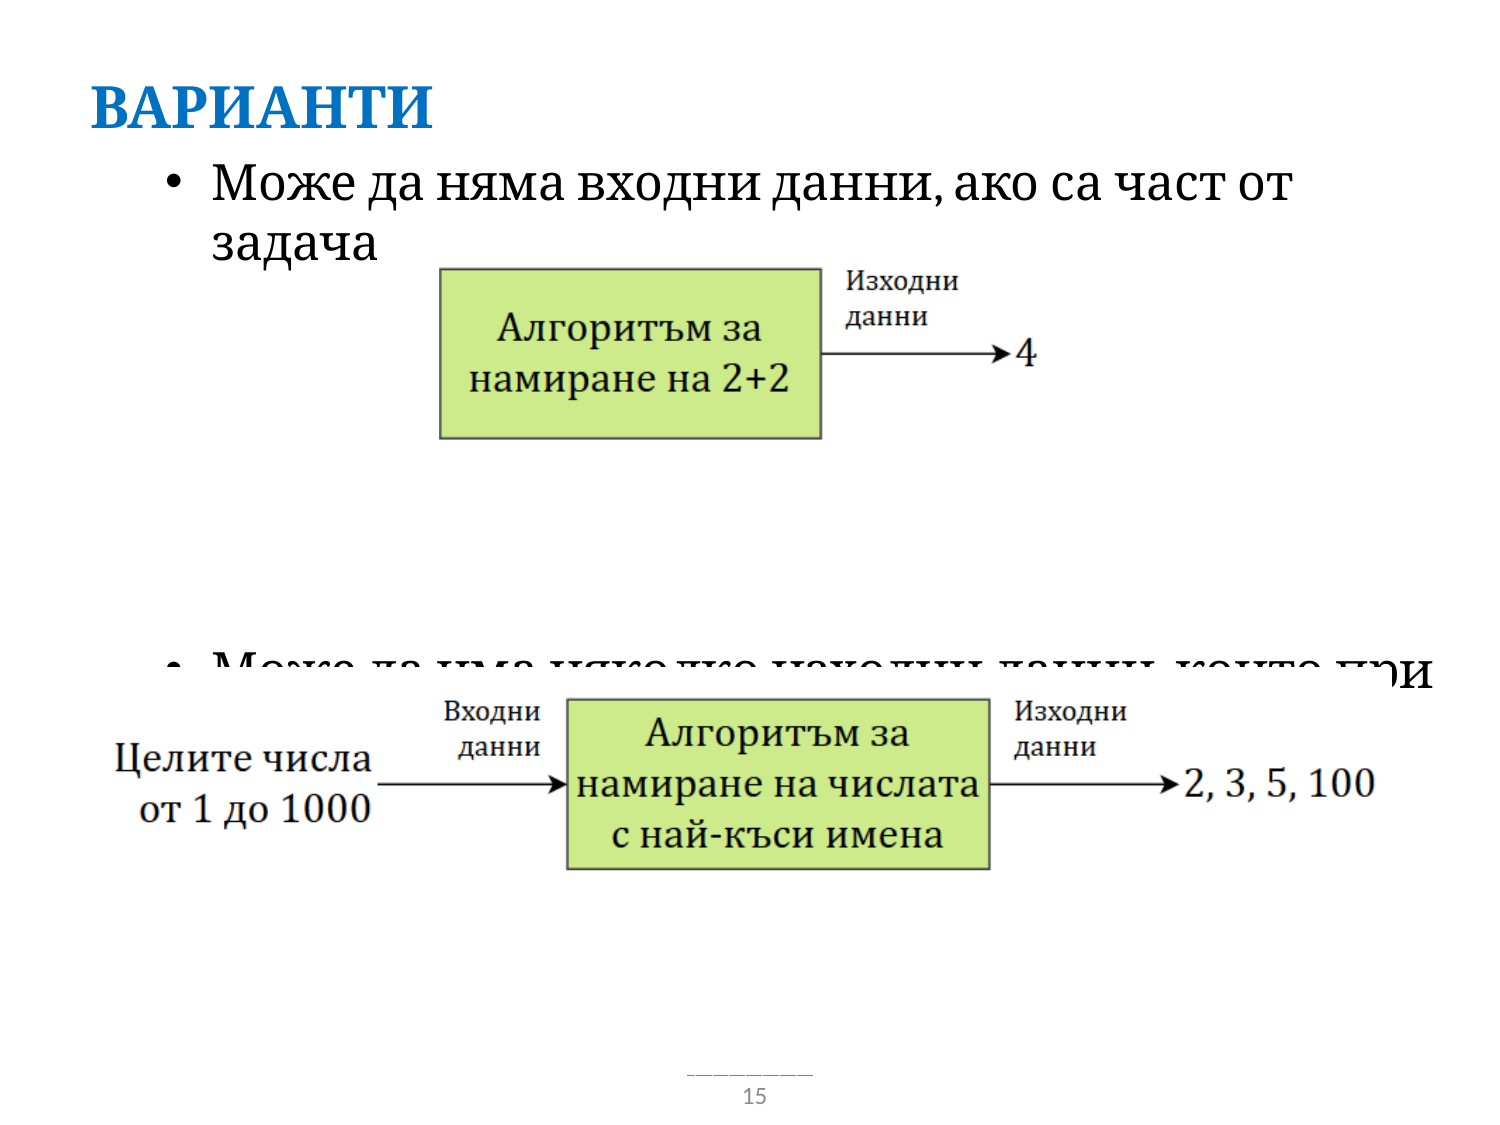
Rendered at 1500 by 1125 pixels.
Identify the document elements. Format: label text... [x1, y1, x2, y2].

slide_number 15 [579, 1065, 930, 1125]
picture [439, 262, 1055, 445]
picture [102, 667, 1393, 901]
list Варианти Може да няма входни данни, ако са част от задача Може да има няколко изходни данни, които при нужда се обединяват в една данна [75, 62, 1450, 1063]
